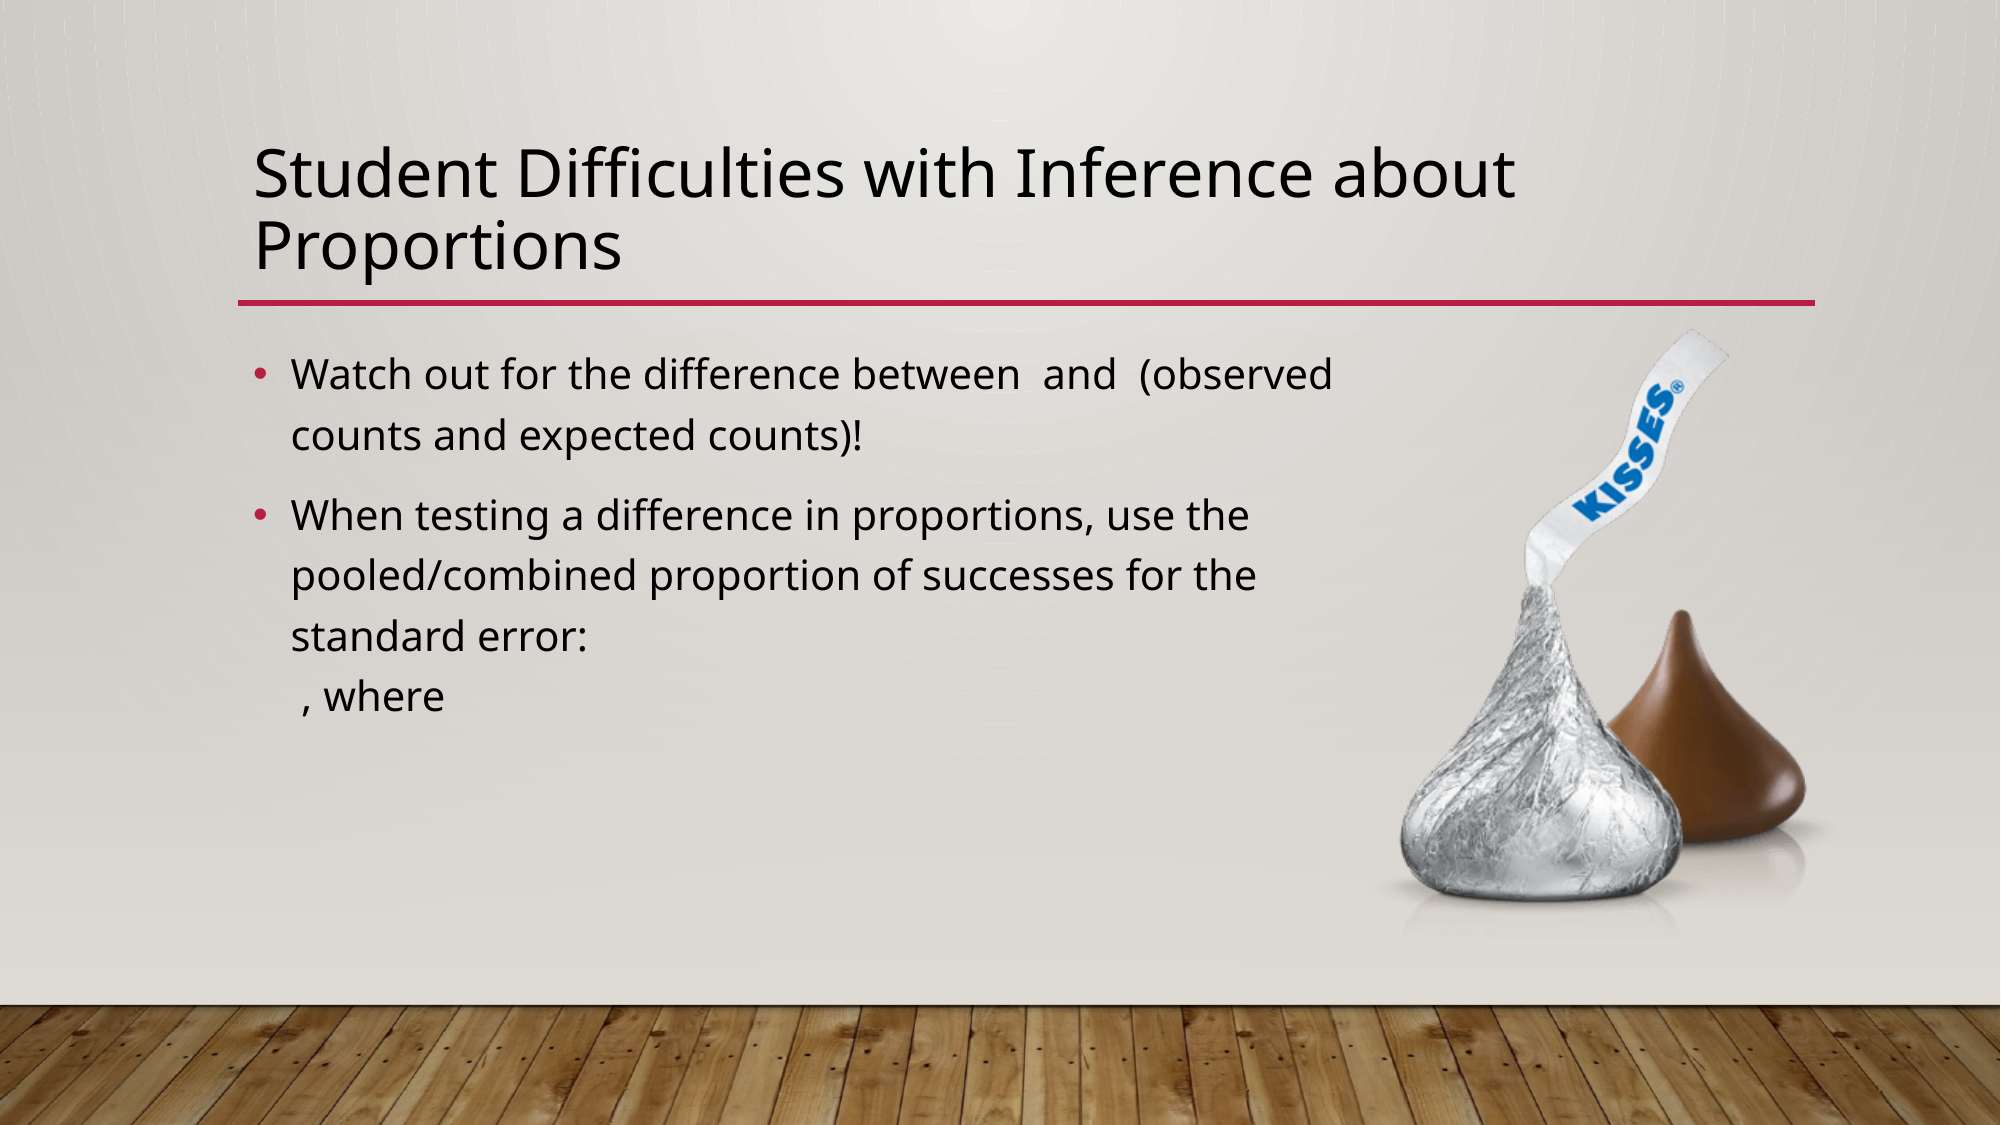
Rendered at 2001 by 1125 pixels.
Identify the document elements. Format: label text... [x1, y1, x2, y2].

picture [0, 1005, 2000, 1125]
picture [1357, 267, 1856, 940]
title Student Difficulties with Inference about Proportions [238, 131, 1814, 305]
